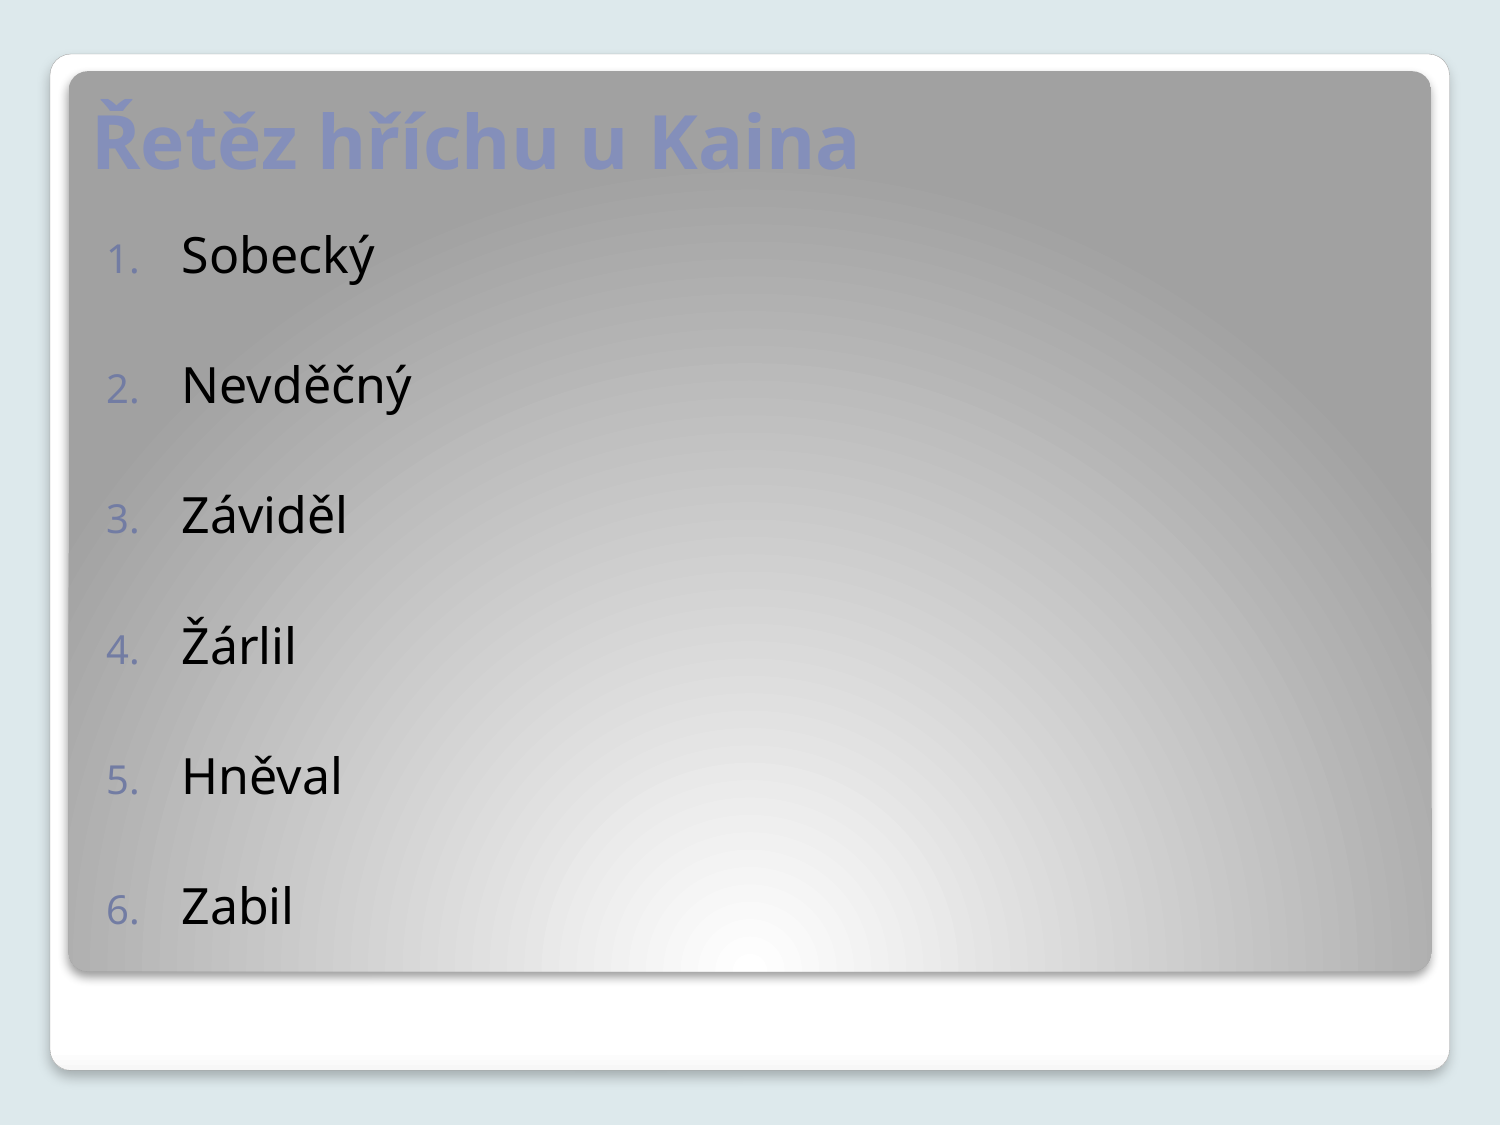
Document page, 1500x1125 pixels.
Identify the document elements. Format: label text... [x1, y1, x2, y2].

title Řetěz hříchu u Kaina [76, 66, 1420, 192]
list Sobecký Nevděčný Záviděl Žárlil Hněval Zabil [76, 208, 1420, 1025]
